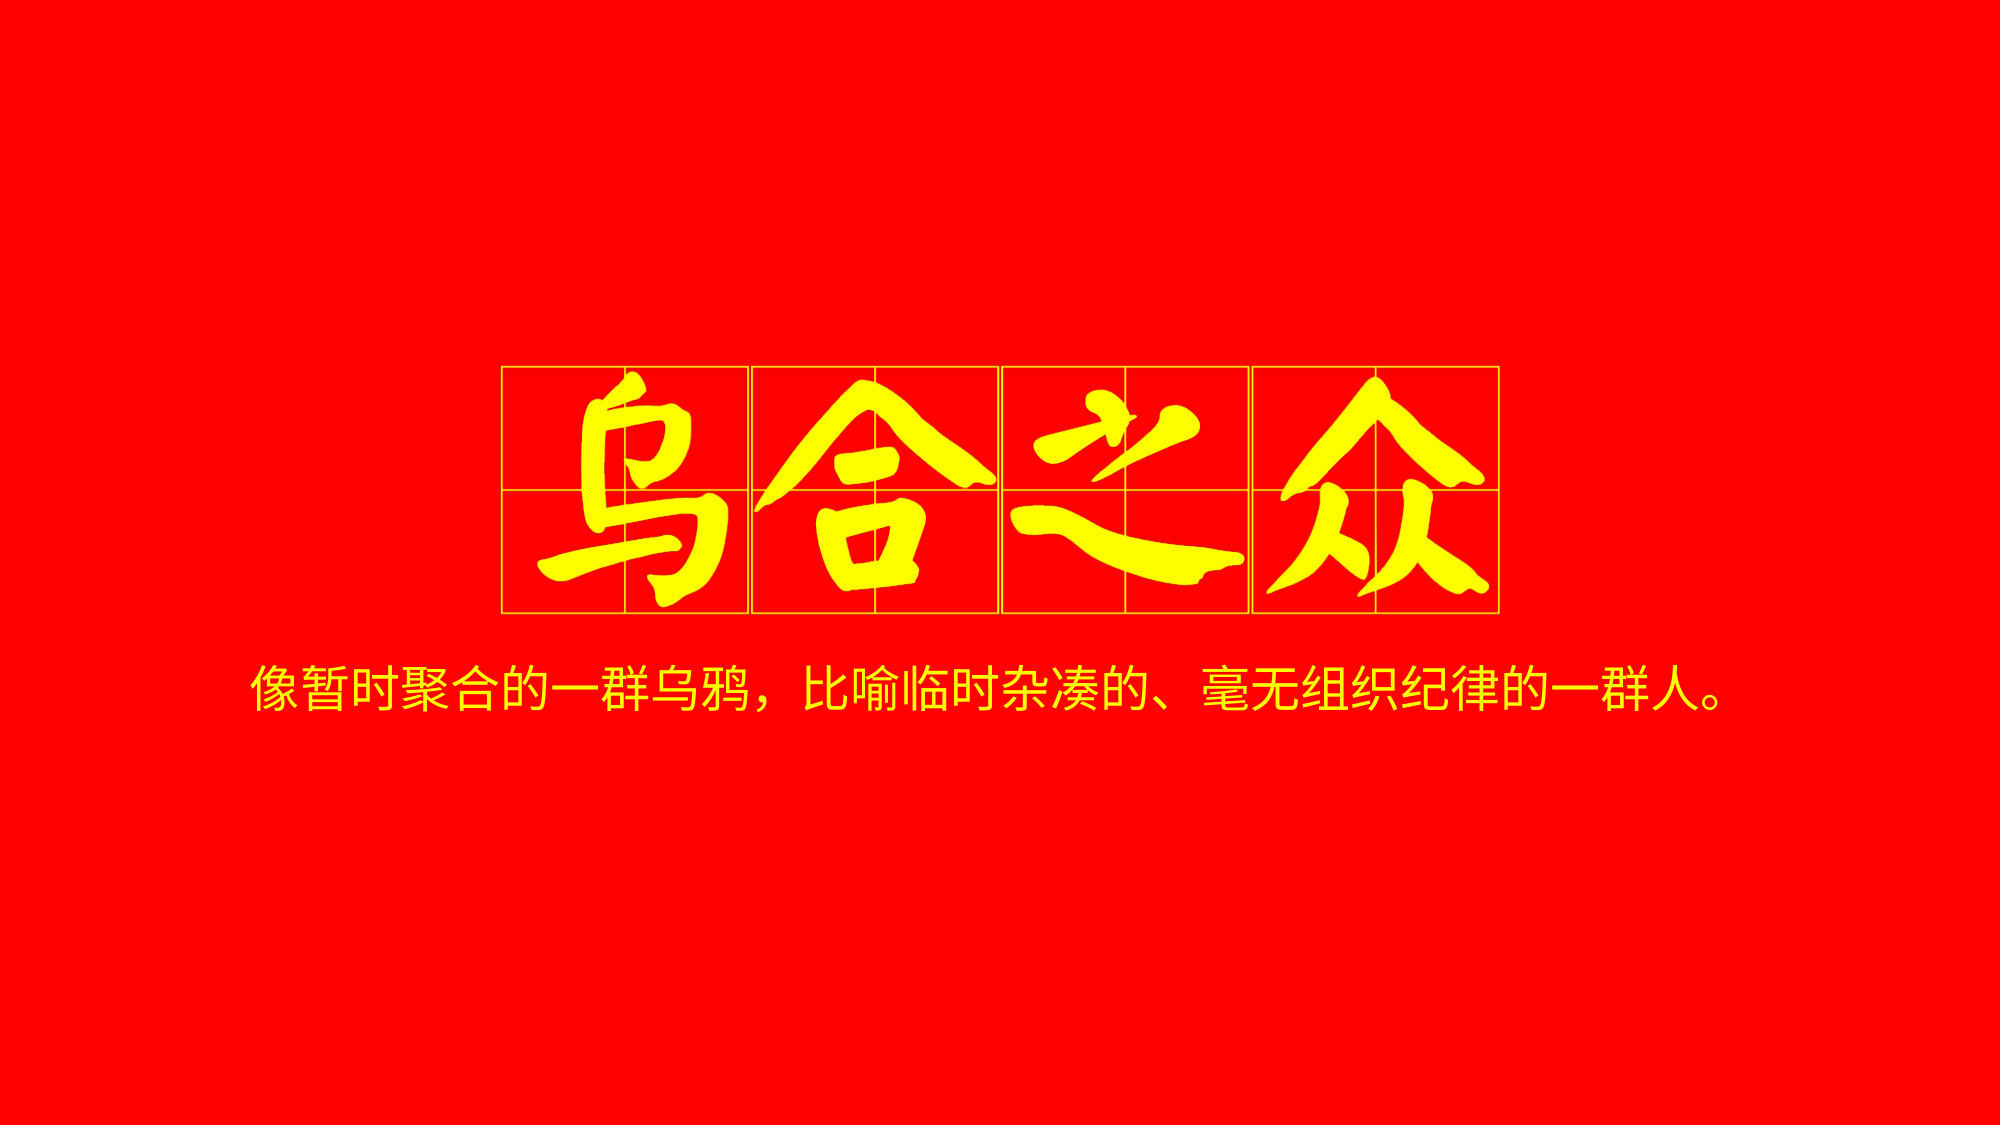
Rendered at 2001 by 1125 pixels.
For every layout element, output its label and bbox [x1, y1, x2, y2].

picture [0, 276, 2000, 804]
